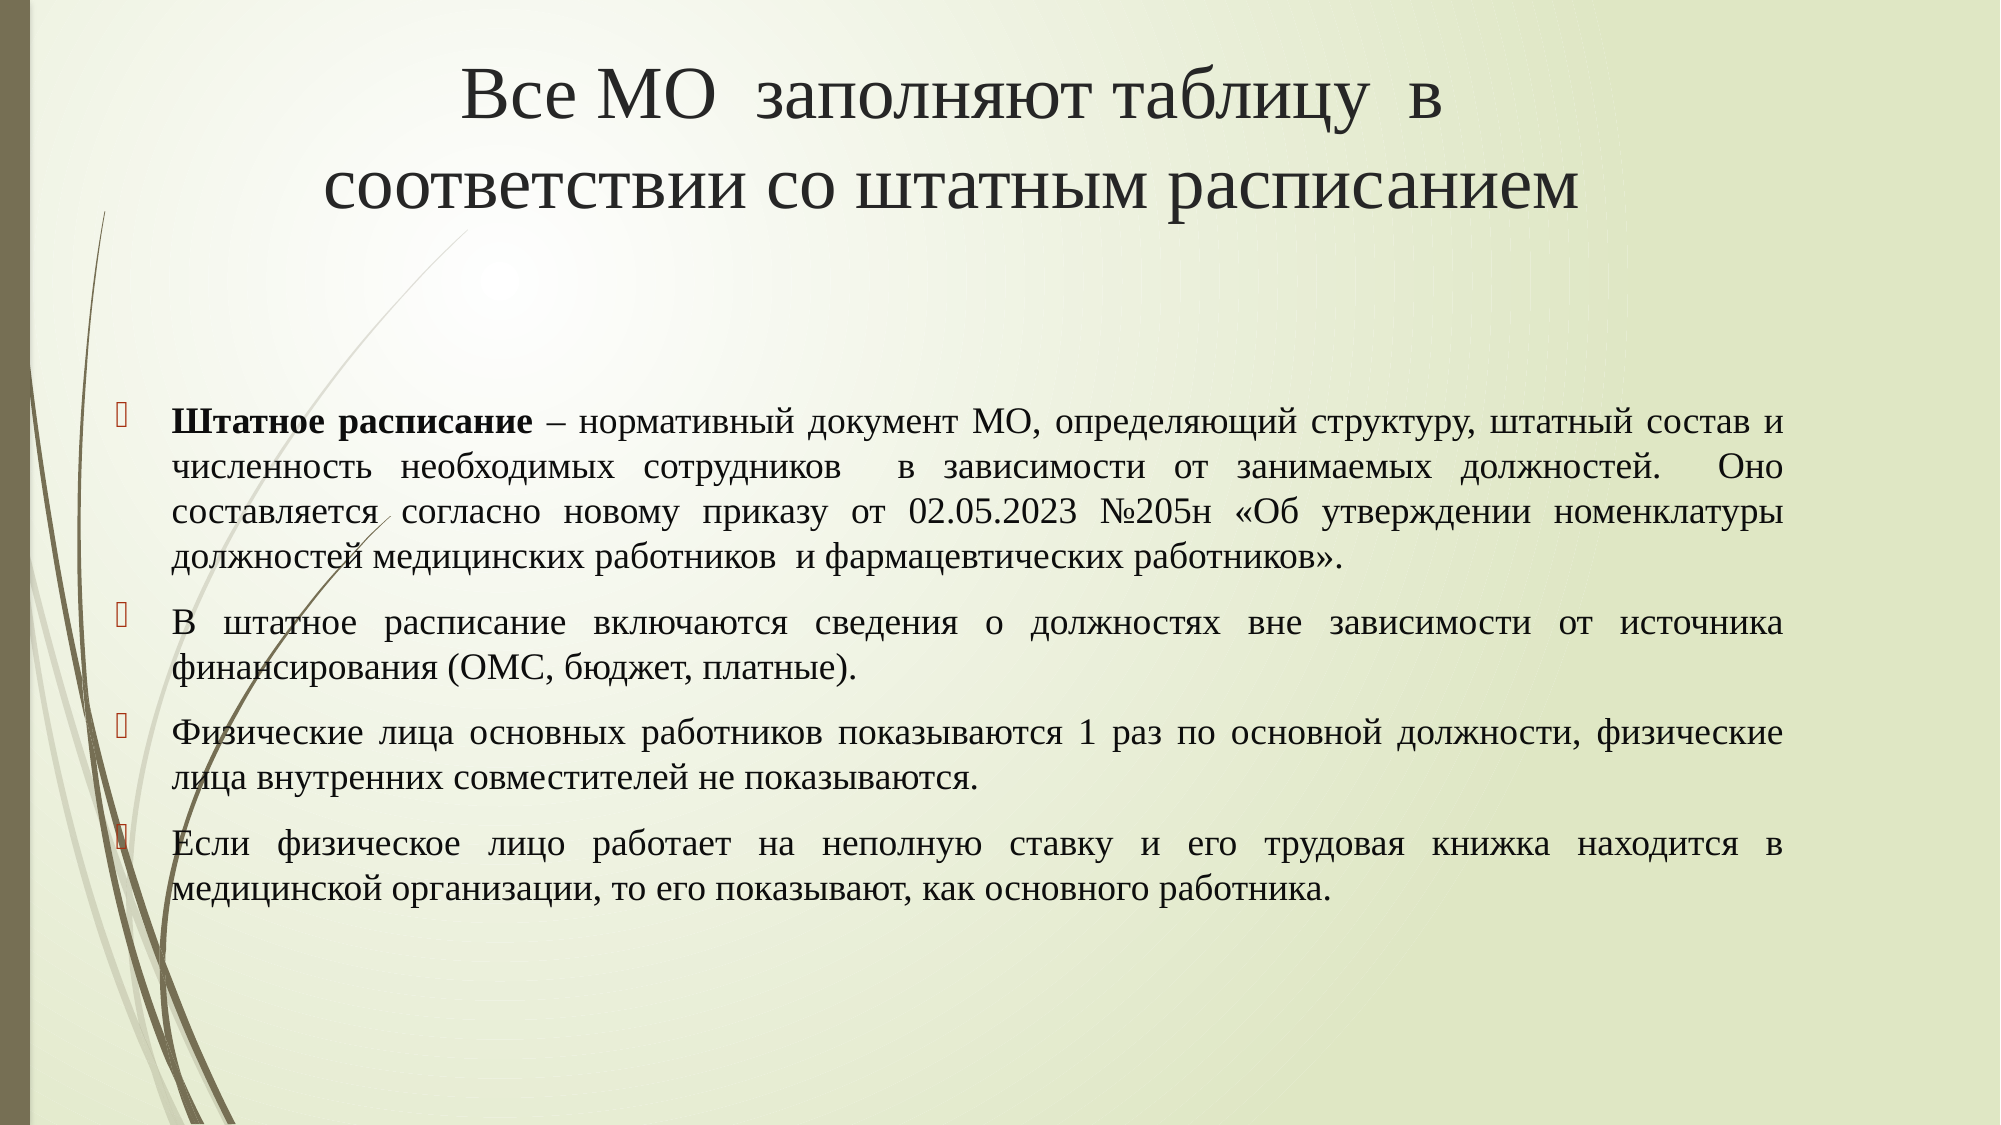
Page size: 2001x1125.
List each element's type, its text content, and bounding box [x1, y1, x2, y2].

list Штатное расписание – нормативный документ МО, определяющий структуру, штатный состав и численность необходимых сотрудников в зависимости от занимаемых должностей. Оно составляется согласно новому приказу от 02.05.2023 №205н «Об утверждении номенклатуры должностей медицинских работников и фармацевтических работников». В штатное расписание включаются сведения о должностях вне зависимости от источника финансирования (ОМС, бюджет, платные). Физические лица основных работников показываются 1 раз по основной должности, физические лица внутренних совместителей не показываются. Если физическое лицо работает на неполную ставку и его трудовая книжка находится в медицинской организации, то его показывают, как основного работника. [100, 388, 1801, 950]
title Все МО заполняют таблицу в соответствии со штатным расписанием [226, 35, 1679, 355]
